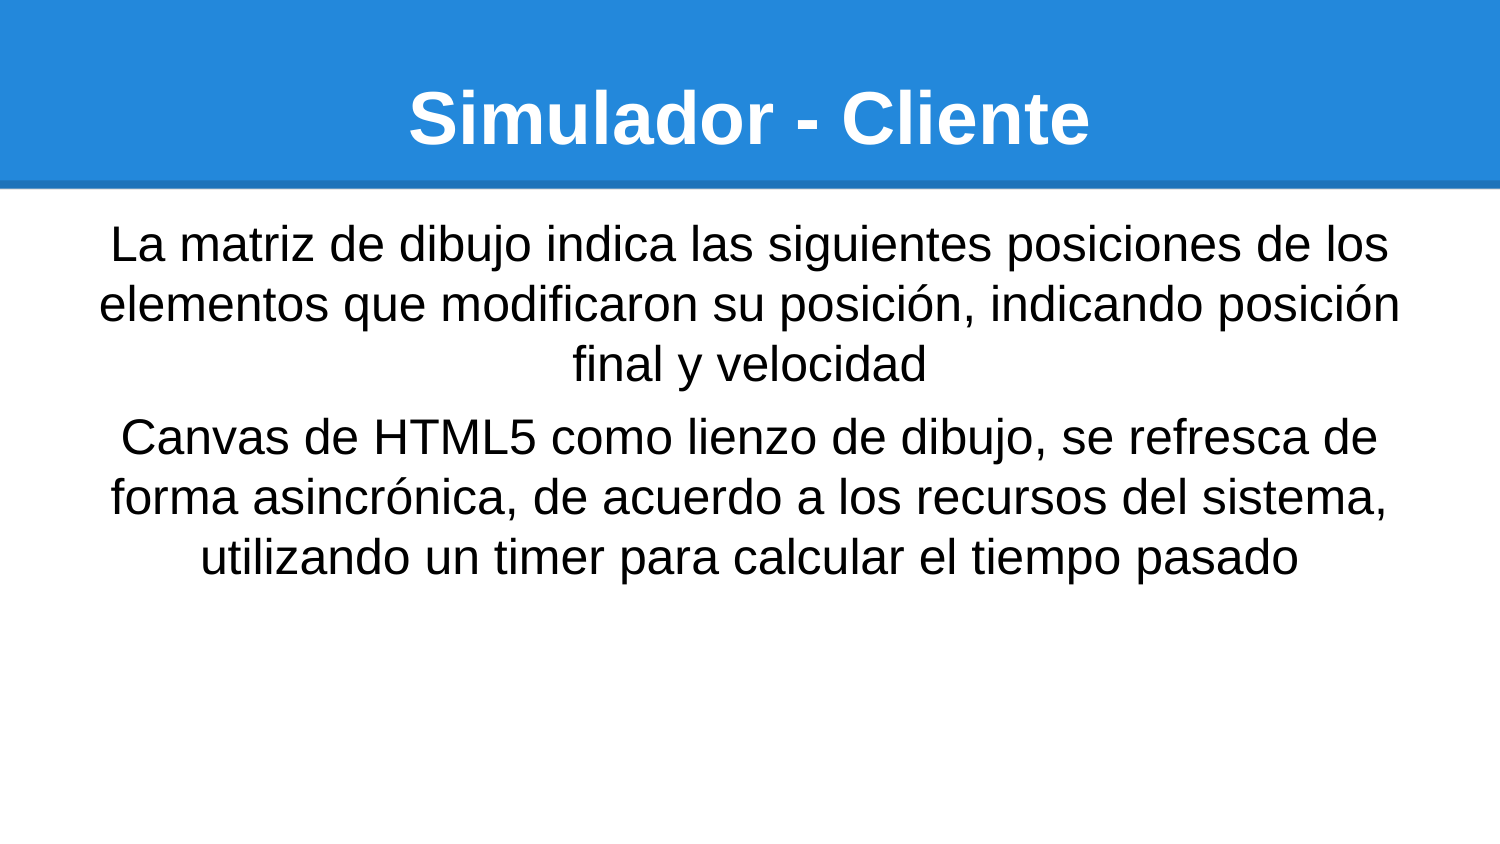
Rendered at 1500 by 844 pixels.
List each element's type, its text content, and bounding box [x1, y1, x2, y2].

list La matriz de dibujo indica las siguientes posiciones de los elementos que modificaron su posición, indicando posición final y velocidad Canvas de HTML5 como lienzo de dibujo, se refresca de forma asincrónica, de acuerdo a los recursos del sistema, utilizando un timer para calcular el tiempo pasado [75, 196, 1425, 808]
title Simulador - Cliente [75, 33, 1425, 175]
